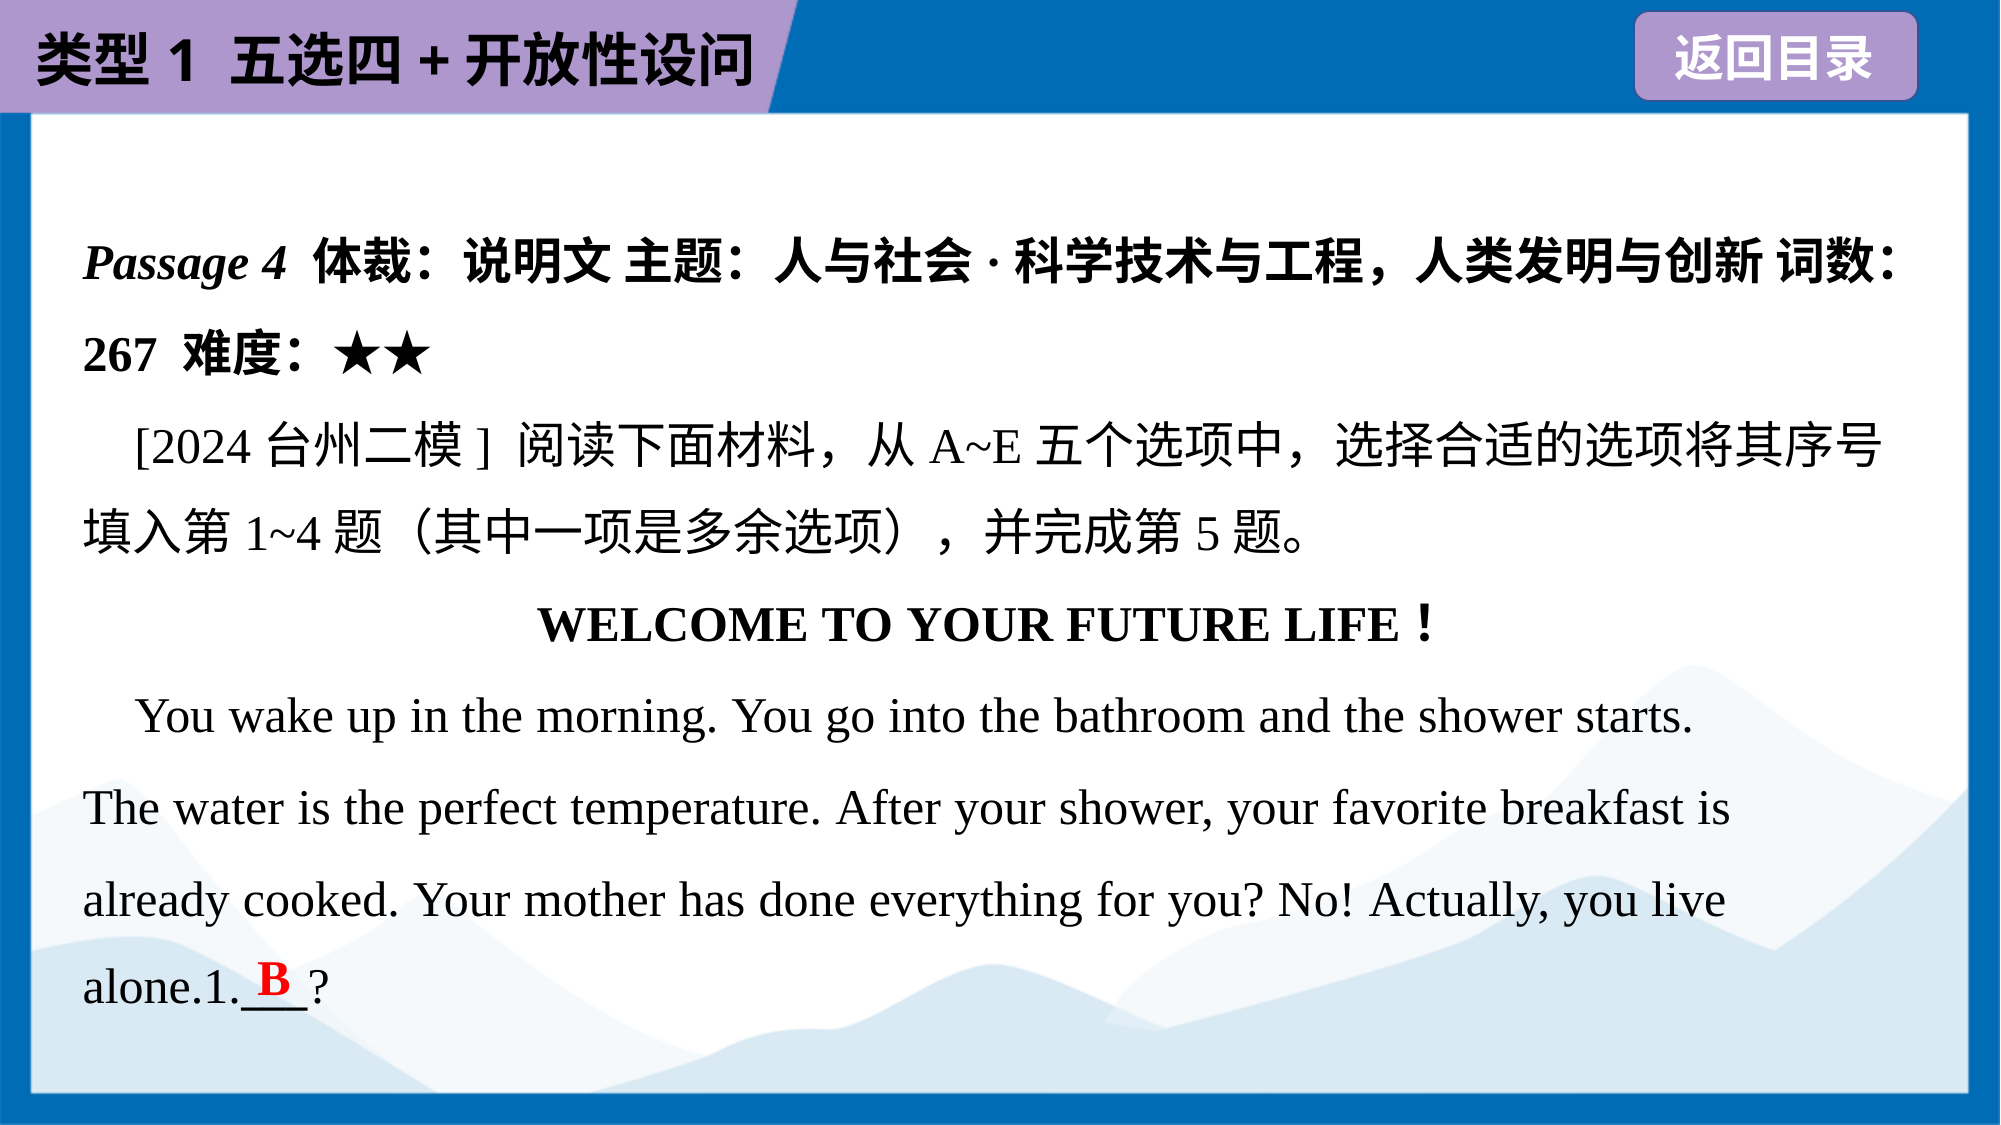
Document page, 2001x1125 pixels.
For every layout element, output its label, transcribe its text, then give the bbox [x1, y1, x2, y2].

picture [0, 0, 2000, 1125]
text_box B [239, 918, 309, 997]
text_box Passage 4 体裁：说明文 主题：人与社会·科学技术与工程，人类发明与创新 词数： 267 难度：★★ [2024台州二模] 阅读下面材料，从A~E五个选项中，选择合适的选项将其序号 填入第1~4题（其中一项是多余选项），并完成第5题。 [82, 198, 1917, 552]
text_box WELCOME TO YOUR FUTURE LIFE！ You wake up in the morning. You go into the bathroom and the shower starts. The water is the perfect temperature. After your shower, your favorite breakfast is already cooked. Your mother has done everything for you? No! Actually, you live alone.1.___? [82, 559, 1917, 1005]
